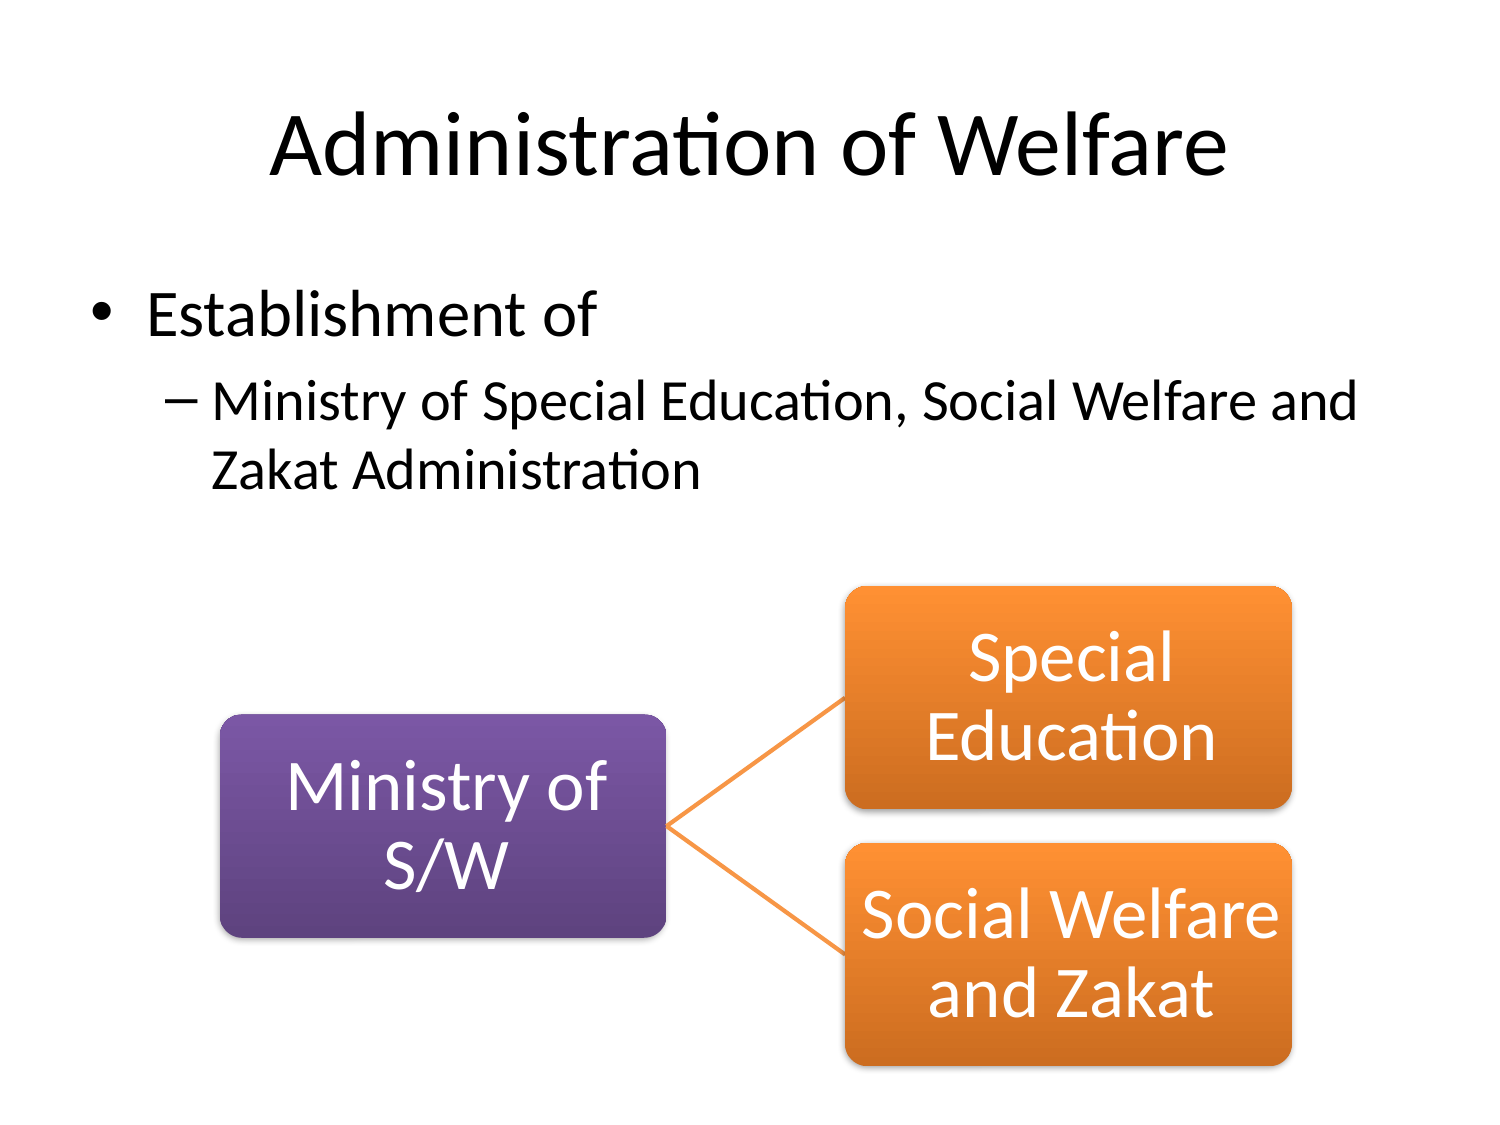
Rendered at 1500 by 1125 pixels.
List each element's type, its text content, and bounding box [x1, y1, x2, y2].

list Establishment of Ministry of Special Education, Social Welfare and Zakat Administration [75, 262, 1425, 584]
title Administration of Welfare [75, 45, 1425, 233]
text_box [70, 585, 1442, 1067]
